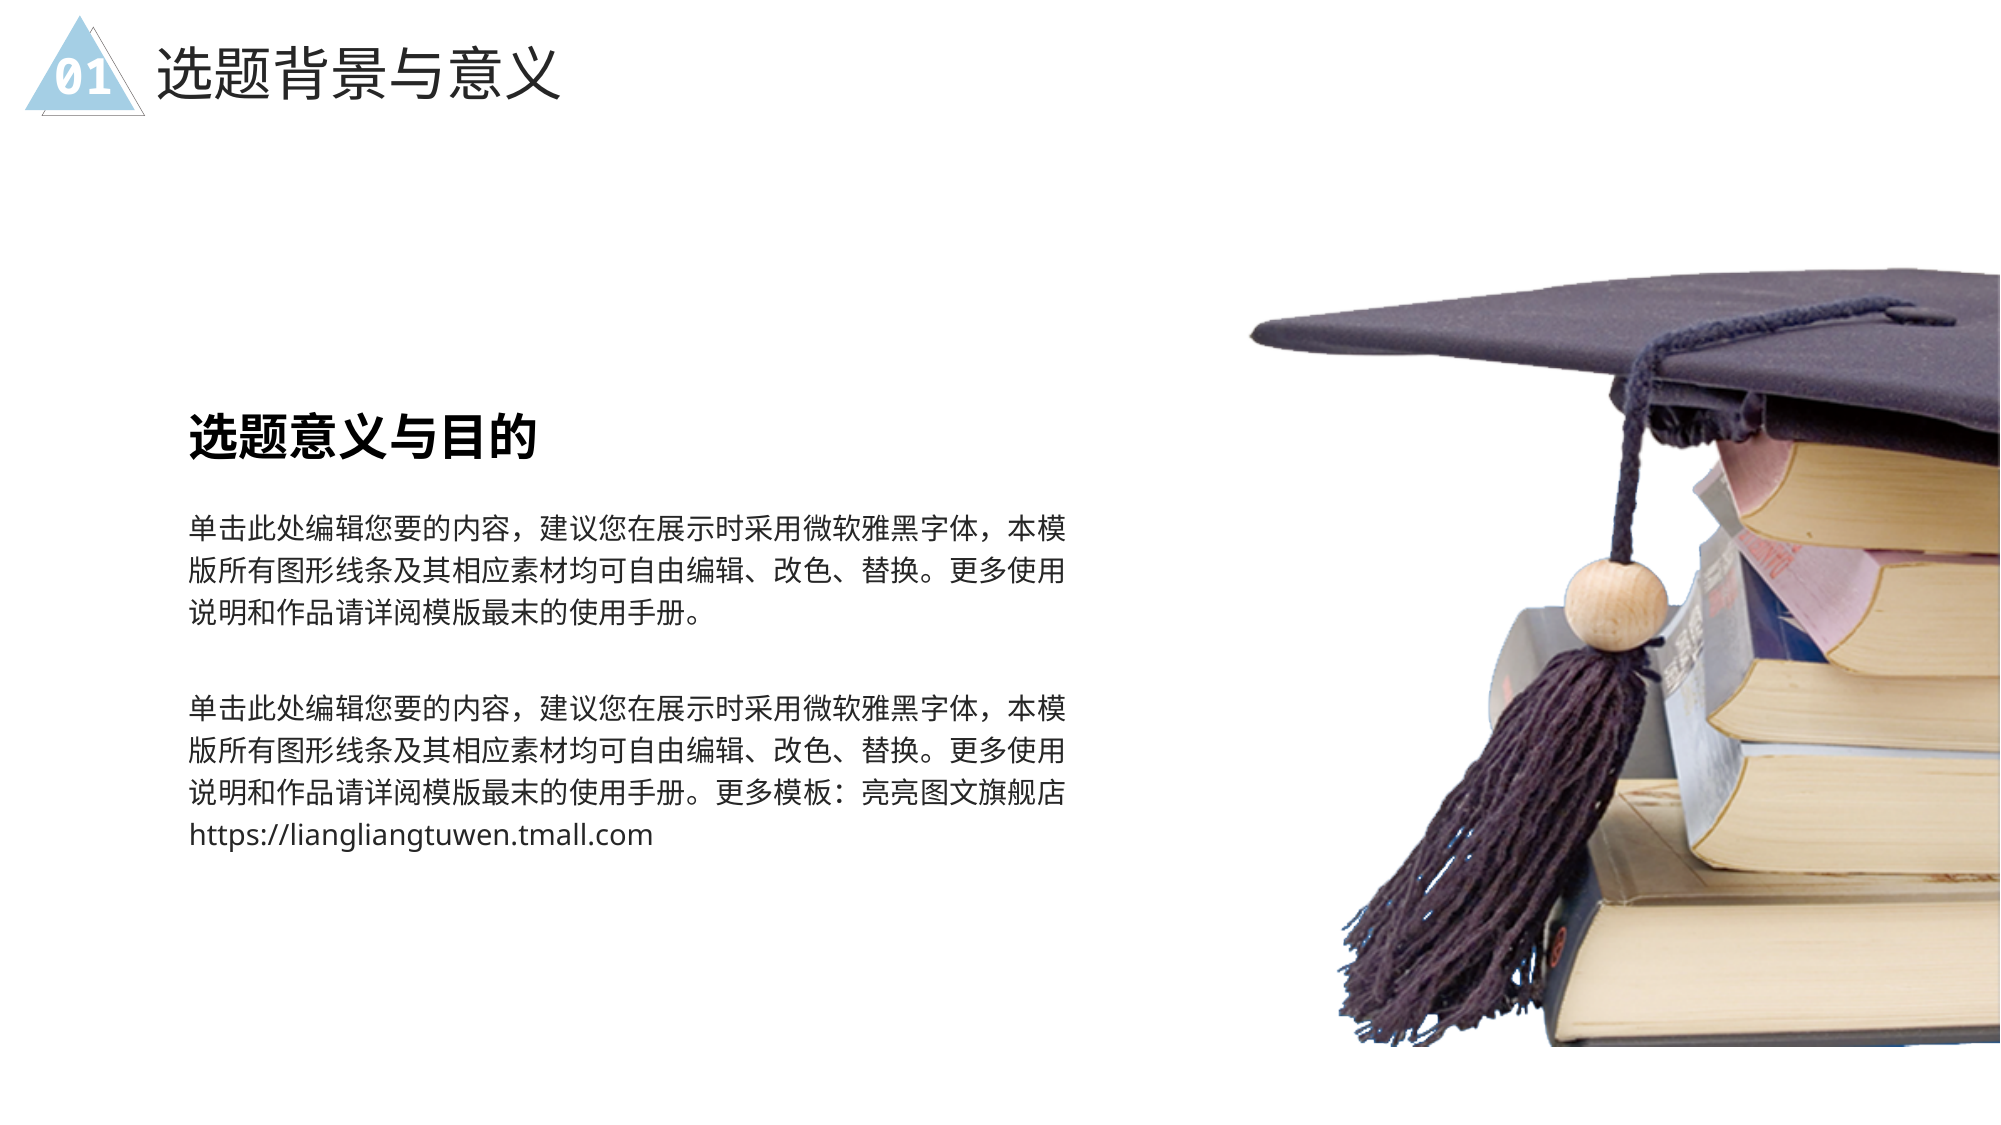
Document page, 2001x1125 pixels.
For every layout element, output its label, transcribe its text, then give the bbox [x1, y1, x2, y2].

text_box 选题背景与意义 [155, 34, 821, 111]
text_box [24, 15, 145, 116]
text_box 选题意义与目的 [174, 397, 626, 473]
text_box 单击此处编辑您要的内容，建议您在展示时采用微软雅黑字体，本模版所有图形线条及其相应素材均可自由编辑、改色、替换。更多使用说明和作品请详阅模版最末的使用手册。 单击此处编辑您要的内容，建议您在展示时采用微软雅黑字体，本模版所有图形线条及其相应素材均可自由编辑、改色、替换。更多使用说明和作品请详阅模版最末的使用手册。更多模板：亮亮图文旗舰店https://liangliangtuwen.tmall.com [188, 503, 1071, 852]
picture [1176, 137, 2000, 1047]
